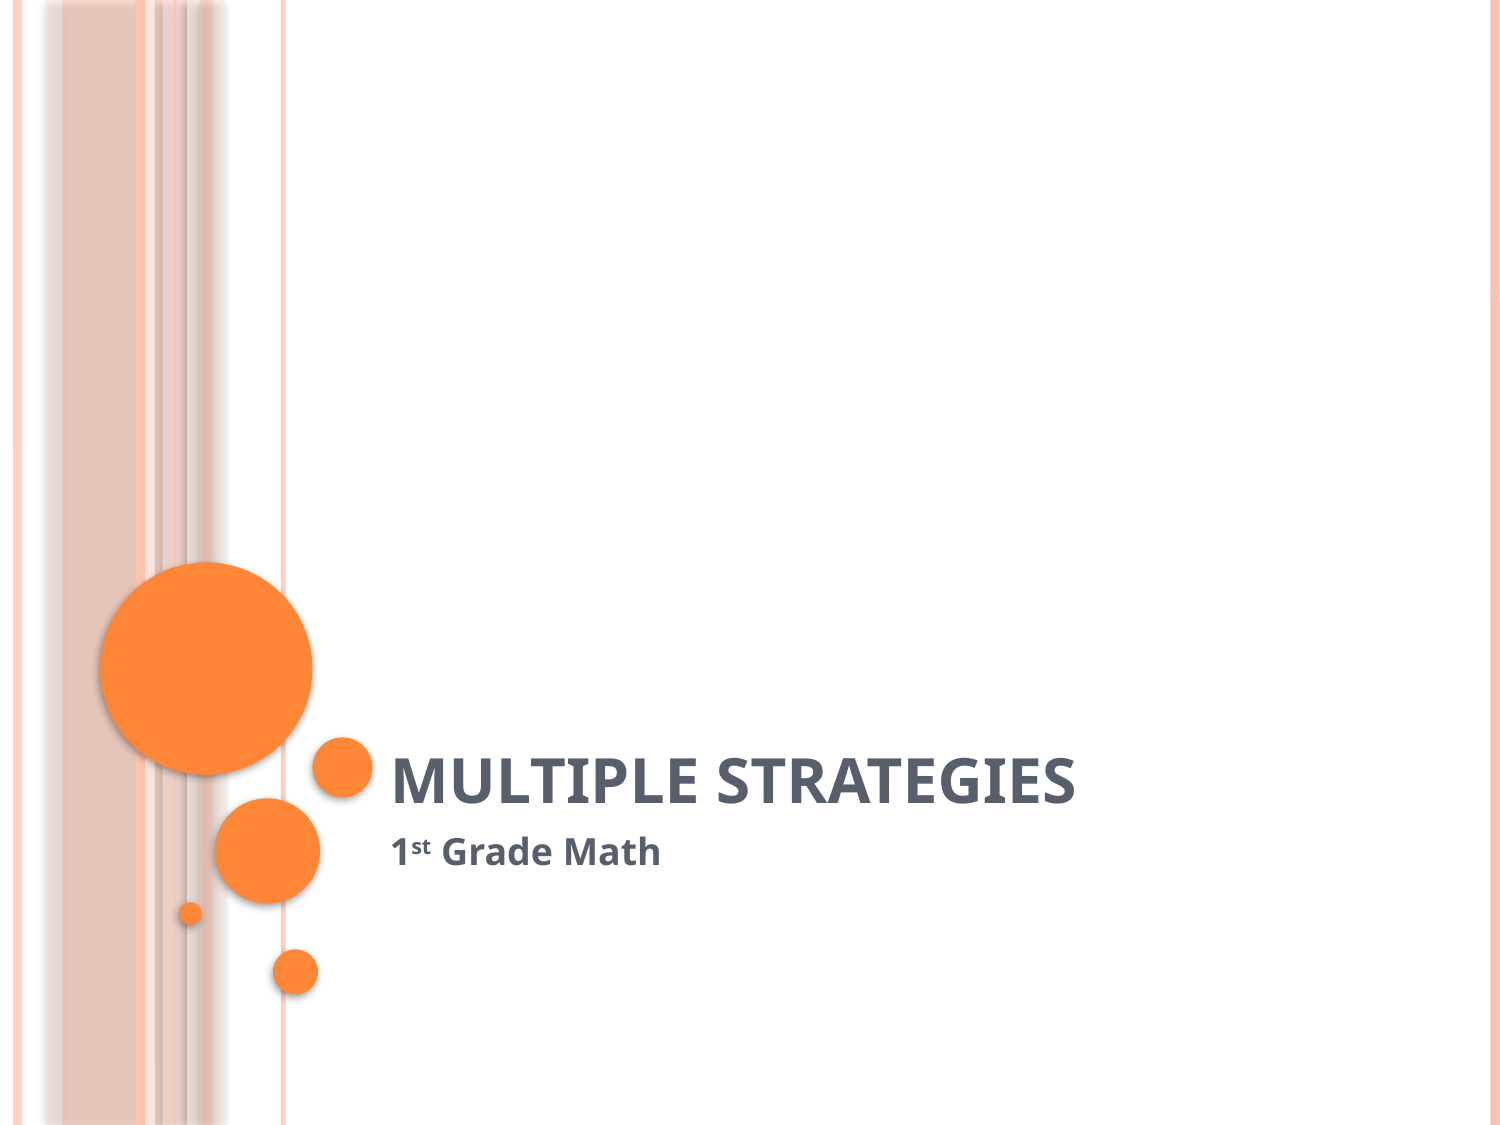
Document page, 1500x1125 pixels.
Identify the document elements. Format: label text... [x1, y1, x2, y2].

subtitle 1st Grade Math [375, 820, 1388, 1046]
title Multiple Strategies [375, 512, 1388, 820]
